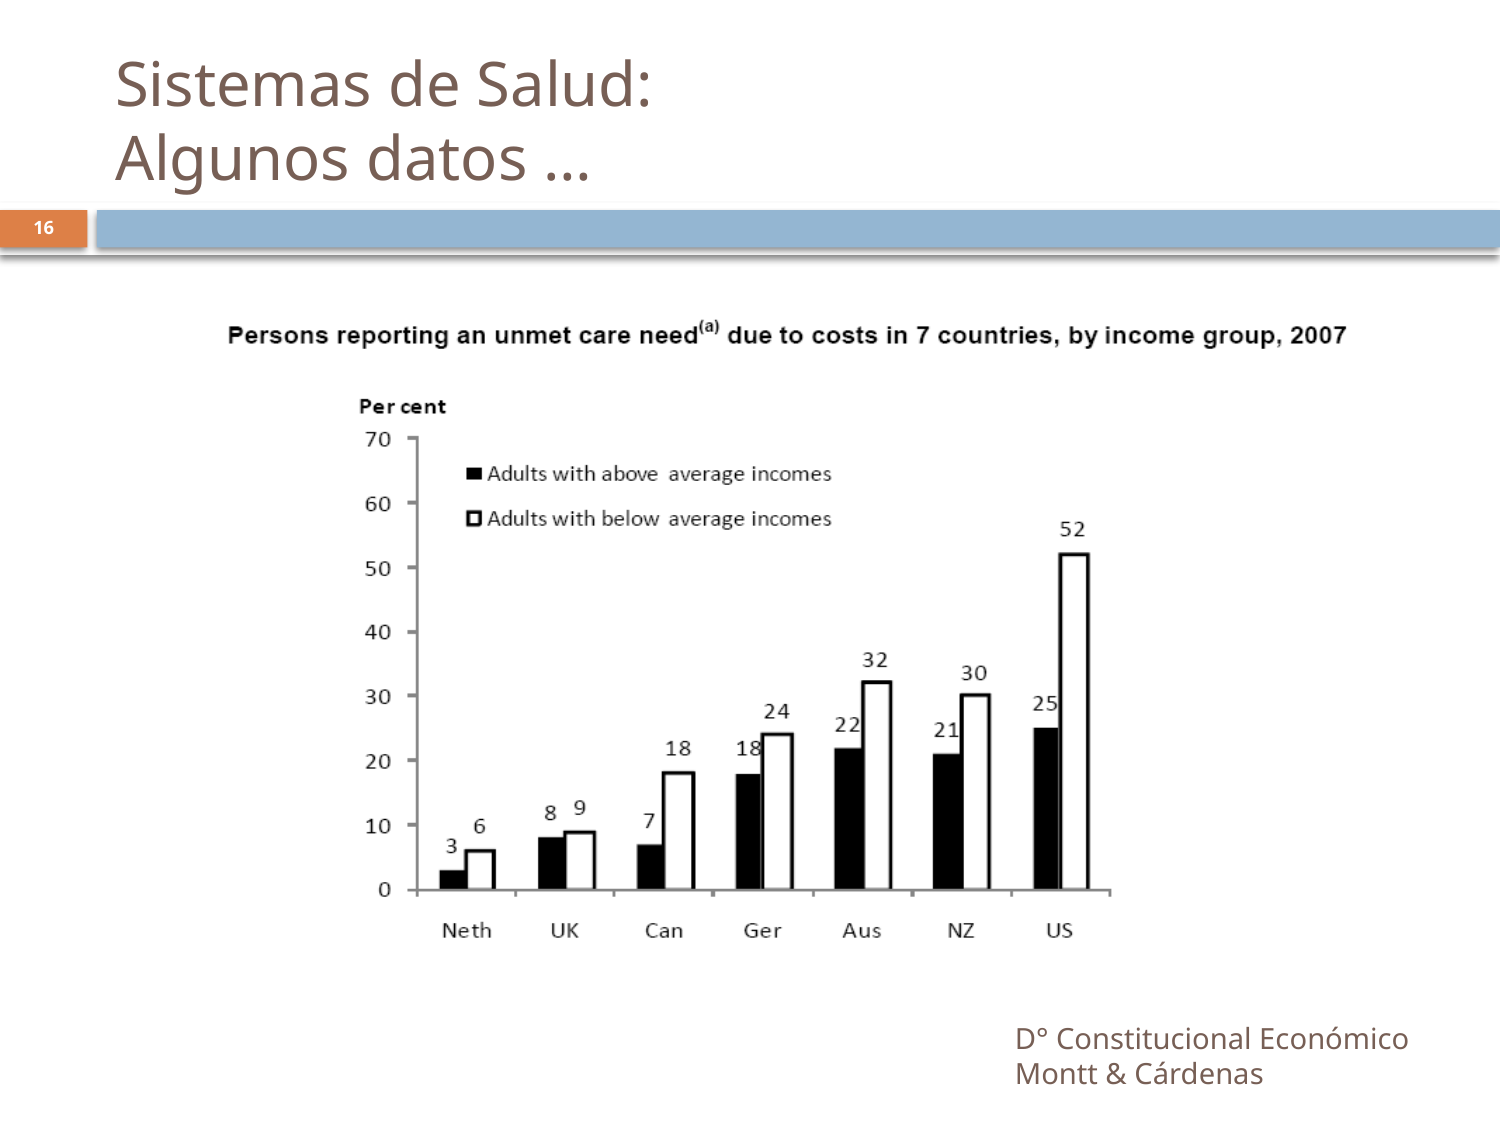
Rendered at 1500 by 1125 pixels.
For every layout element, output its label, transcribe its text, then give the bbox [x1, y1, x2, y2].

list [224, 312, 1356, 988]
slide_number D° Constitucional Económico Montt & Cárdenas [999, 1025, 1438, 1085]
slide_number 16 [0, 208, 88, 249]
title Sistemas de Salud: Algunos datos … [100, 37, 1438, 200]
